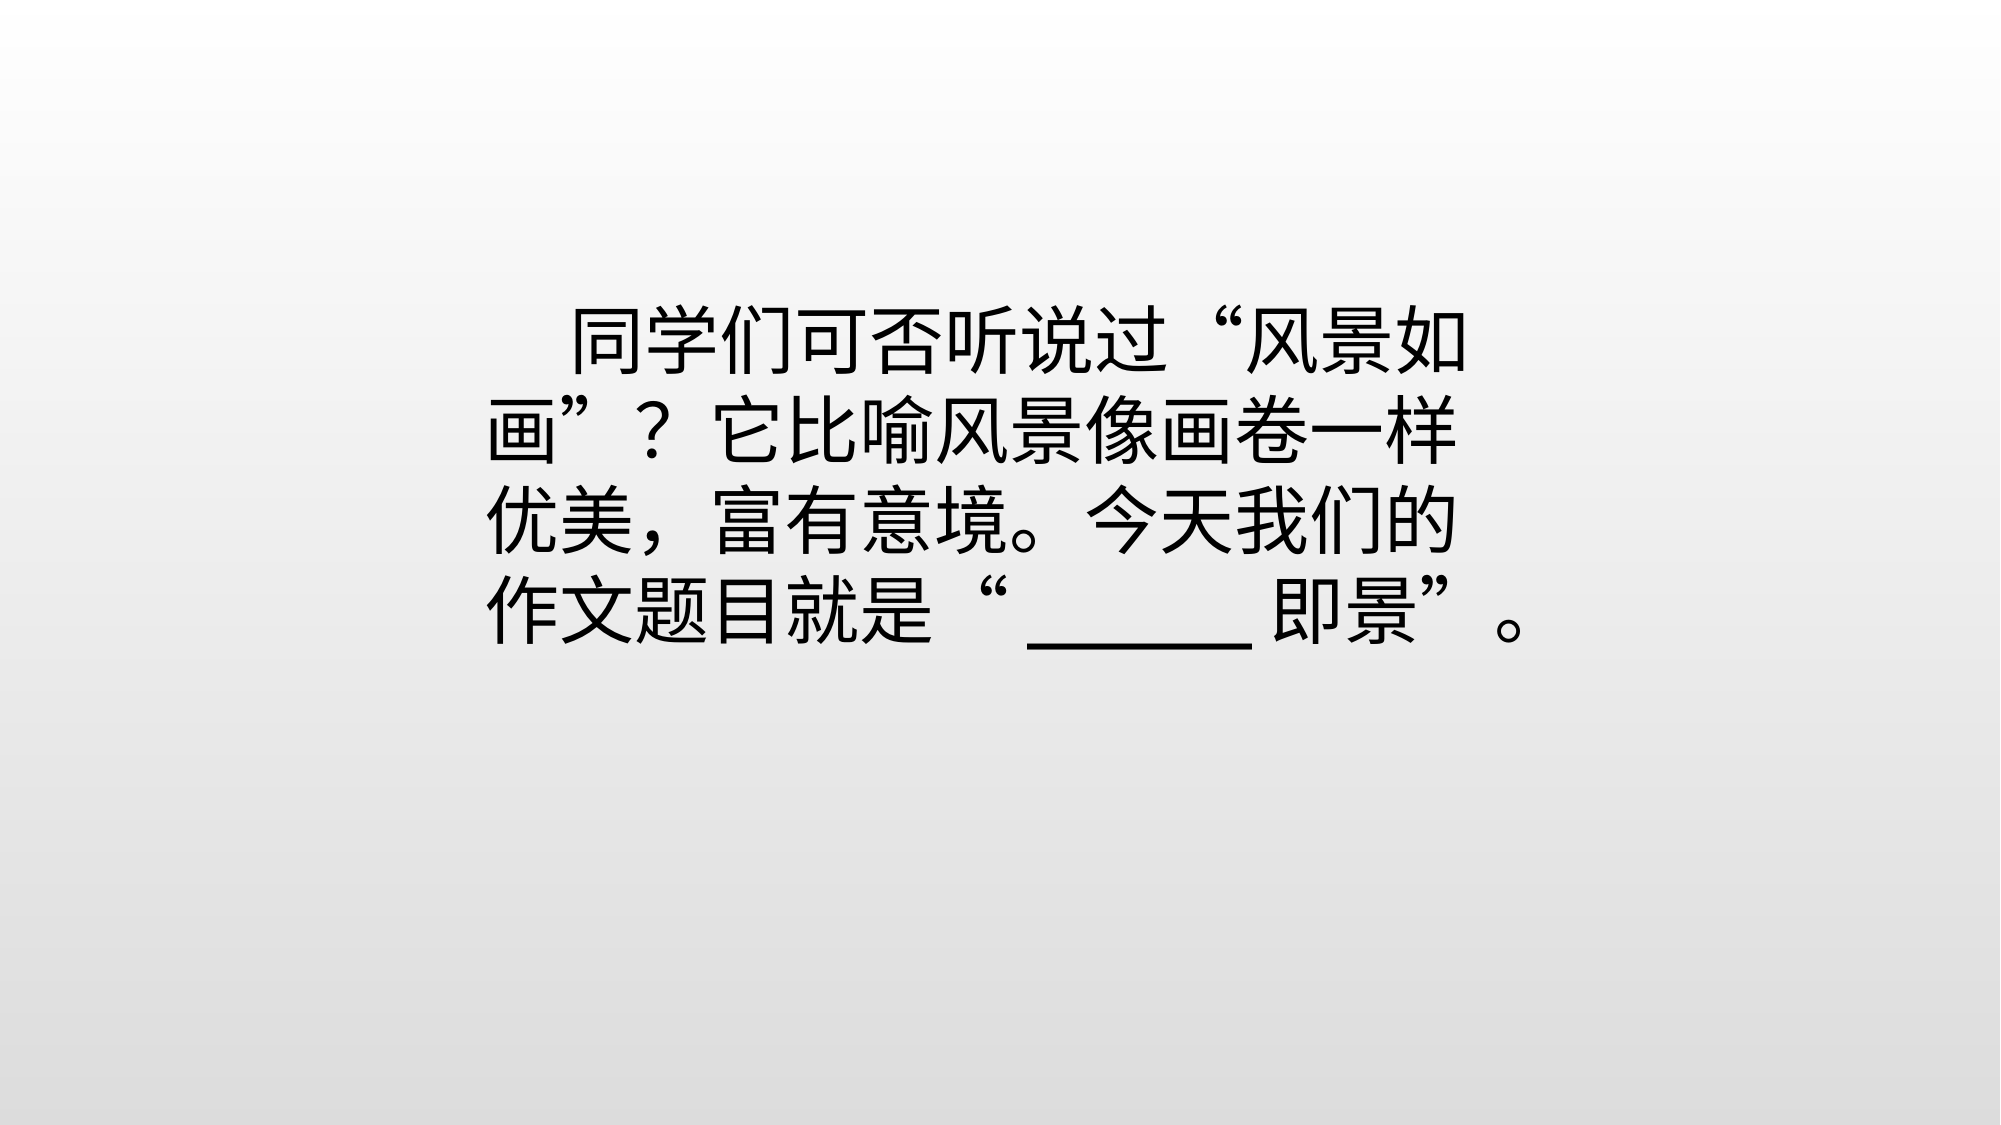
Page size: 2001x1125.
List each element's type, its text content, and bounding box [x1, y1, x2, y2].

text_box 同学们可否听说过“风景如画”？它比喻风景像画卷一样优美，富有意境。今天我们的作文题目就是“_____即景”。 [469, 285, 1516, 706]
